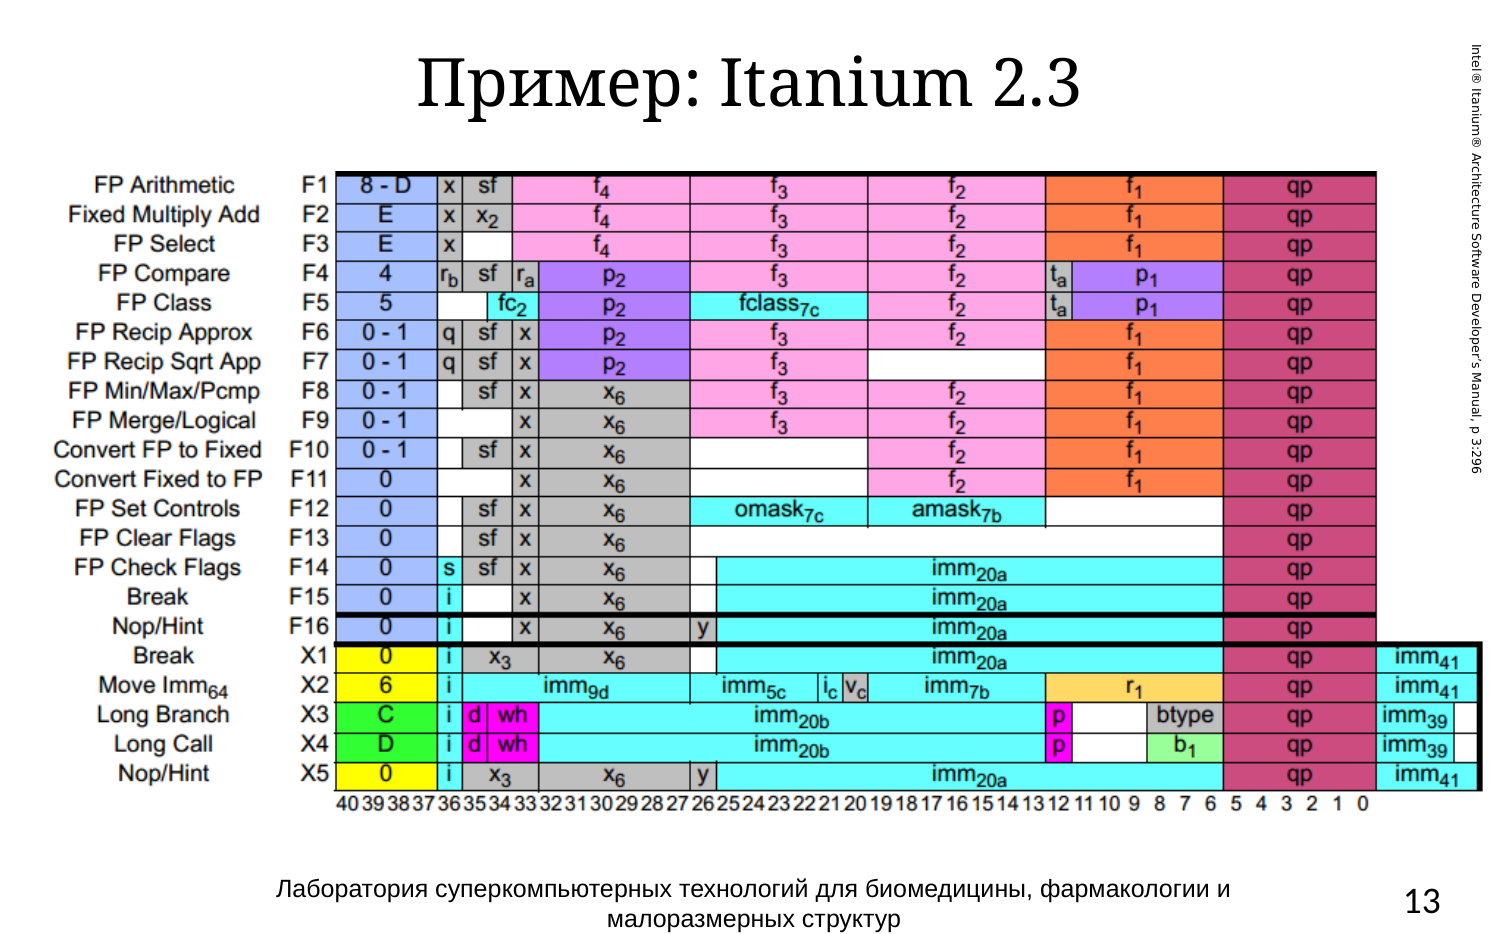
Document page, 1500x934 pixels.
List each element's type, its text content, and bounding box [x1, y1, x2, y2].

title Пример: Itanium 2.3 [75, 1, 1425, 158]
picture [1, 170, 1500, 846]
text_box 13 [1387, 868, 1473, 918]
text_box Intel® Itanium® Architecture Software Developer’s Manual, p 3:296 [1452, 29, 1492, 169]
text_box Лаборатория суперкомпьютерных технологий для биомедицины, фармакологии и малоразмерных структур [171, 864, 1338, 915]
